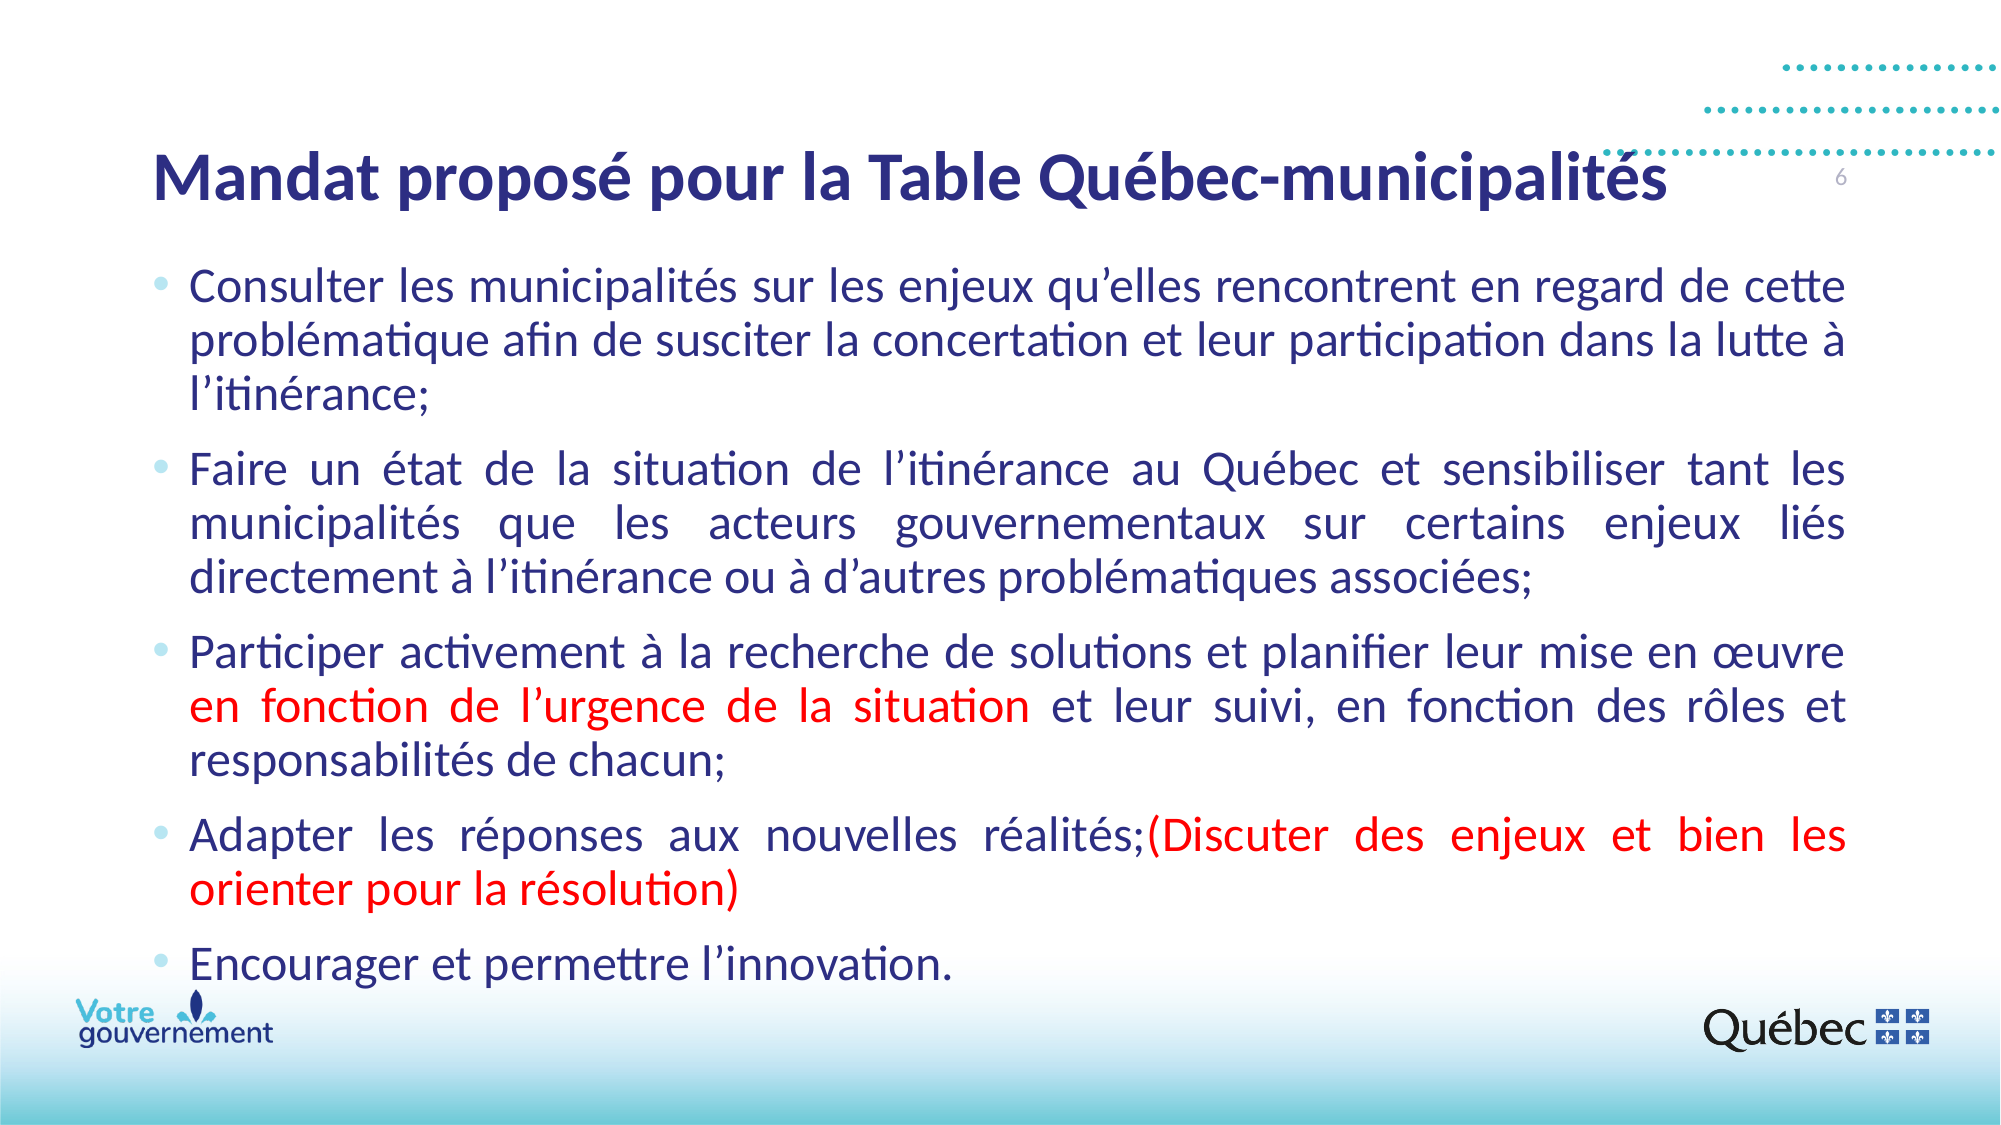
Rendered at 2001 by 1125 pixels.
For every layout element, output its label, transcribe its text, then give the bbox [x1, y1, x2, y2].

picture [0, 0, 2001, 1125]
slide_number 6 [1412, 145, 1863, 206]
list Consulter les municipalités sur les enjeux qu’elles rencontrent en regard de cette problématique afin de susciter la concertation et leur participation dans la lutte à l’itinérance; Faire un état de la situation de l’itinérance au Québec et sensibiliser tant les municipalités que les acteurs gouvernementaux sur certains enjeux liés directement à l’itinérance ou à d’autres problématiques associées; Participer activement à la recherche de solutions et planifier leur mise en œuvre en fonction de l’urgence de la situation et leur suivi, en fonction des rôles et responsabilités de chacun; Adapter les réponses aux nouvelles réalités;(Discuter des enjeux et bien les orienter pour la résolution) Encourager et permettre l’innovation. [137, 252, 1863, 1041]
title Mandat proposé pour la Table Québec-municipalités [137, 132, 1863, 223]
